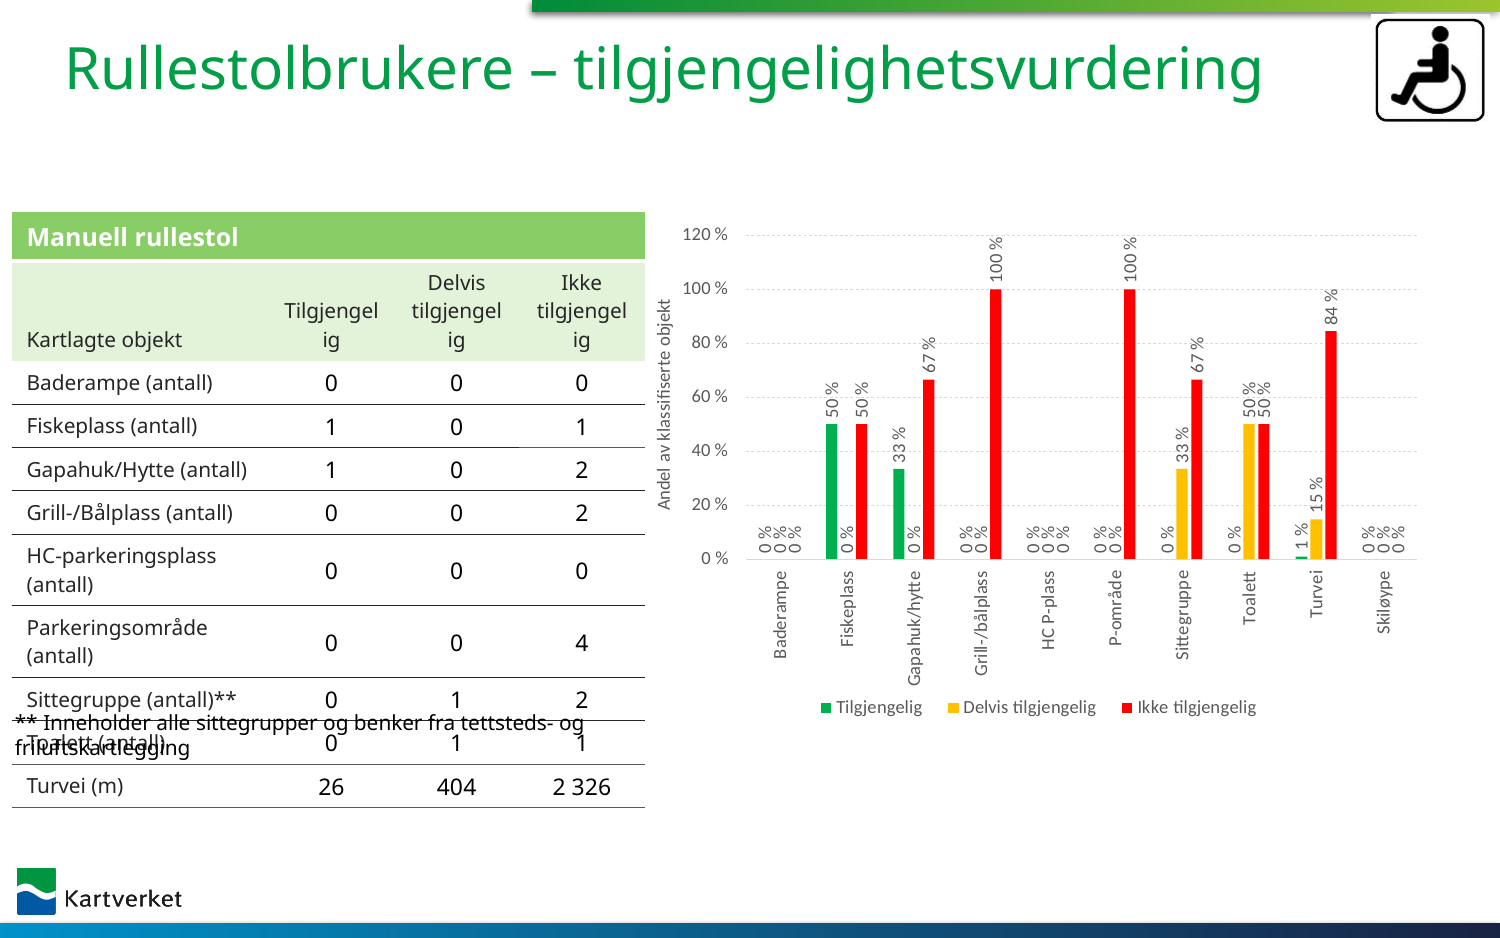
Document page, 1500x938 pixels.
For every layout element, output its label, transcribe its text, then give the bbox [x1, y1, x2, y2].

table_cell Tilgjengelig [269, 263, 394, 361]
table_cell 26 [269, 768, 394, 807]
table_cell 0 [394, 491, 519, 534]
table_cell 2 326 [519, 768, 645, 807]
text_box Rullestolbrukere – tilgjengelighetsvurdering [49, 12, 1372, 109]
table_cell Grill-/Bålplass (antall) [12, 491, 269, 534]
table_cell 1 [519, 405, 638, 447]
table_cell 0 [394, 405, 519, 447]
table_cell 2 [519, 491, 638, 534]
table_cell 0 [394, 448, 519, 490]
table_cell 0 [269, 606, 394, 677]
table_cell 0 [394, 606, 519, 677]
table_cell HC-parkeringsplass (antall) [12, 535, 269, 605]
table_cell 1 [269, 405, 394, 447]
picture [1371, 13, 1491, 127]
table_cell 2 [519, 678, 638, 702]
table_cell 4 [519, 606, 638, 677]
text_box ** Inneholder alle sittegrupper og benker fra tettsteds- og friluftskartlegging [0, 702, 745, 768]
table_cell 0 [394, 361, 519, 404]
table_cell 0 [519, 535, 638, 605]
table_cell 0 [269, 678, 394, 702]
table_cell 0 [394, 535, 519, 605]
table_cell 0 [269, 361, 394, 404]
table_cell 1 [269, 448, 394, 490]
table_header Manuell rullestol [12, 212, 645, 259]
table_cell Ikke tilgjengelig [519, 263, 638, 361]
table_cell Sittegruppe (antall)** [12, 678, 269, 702]
table_cell 2 [519, 448, 638, 490]
table_cell Gapahuk/Hytte (antall) [12, 448, 269, 490]
table_cell Fiskeplass (antall) [12, 405, 269, 447]
picture [643, 218, 1427, 728]
table_cell Delvis tilgjengelig [394, 263, 519, 361]
table_cell Baderampe (antall) [12, 361, 269, 404]
table_cell Turvei (m) [12, 768, 269, 807]
table_cell 404 [394, 768, 519, 807]
table_cell Kartlagte objekt [12, 263, 269, 361]
table_cell 0 [269, 491, 394, 534]
table_cell 1 [394, 678, 519, 702]
table_cell 0 [519, 361, 638, 404]
table_cell Parkeringsområde (antall) [12, 606, 269, 677]
table_cell 0 [269, 535, 394, 605]
